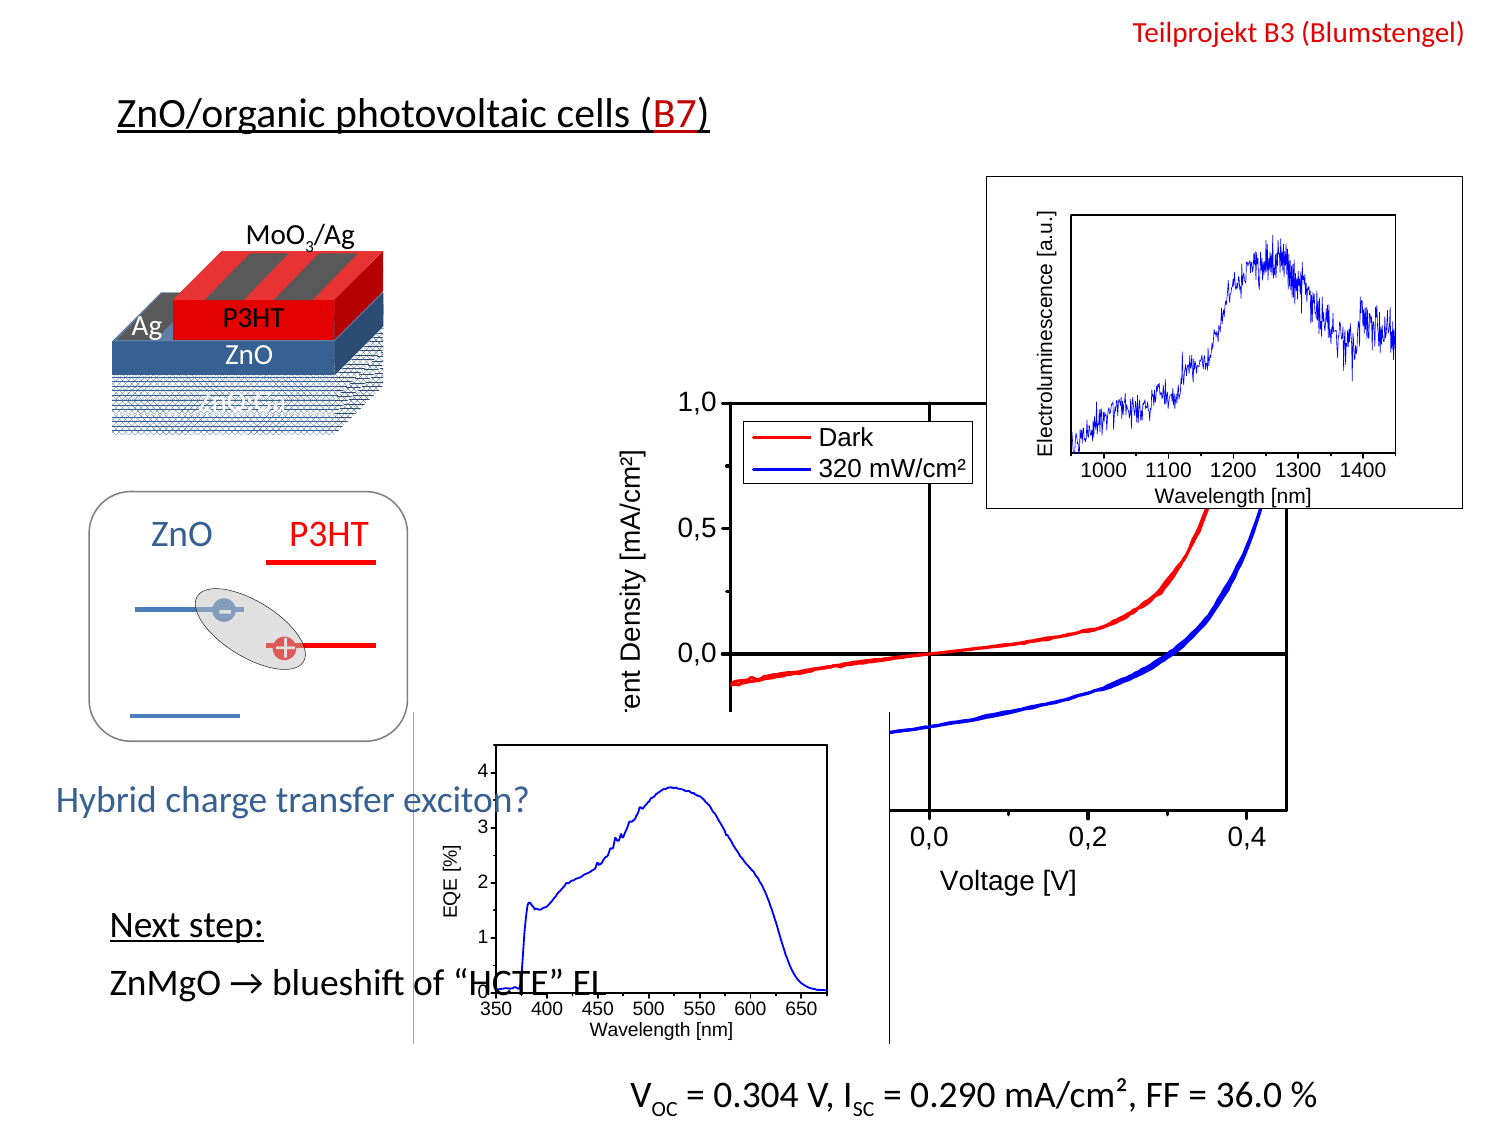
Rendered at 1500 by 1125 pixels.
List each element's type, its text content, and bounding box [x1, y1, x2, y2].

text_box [413, 711, 890, 1045]
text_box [584, 337, 1402, 907]
text_box [86, 489, 410, 744]
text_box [111, 207, 384, 436]
text_box Hybrid charge transfer exciton? [41, 767, 408, 828]
text_box Next step: ZnMgO → blueshift of “HCTE” EL [94, 892, 408, 1010]
text_box Teilprojekt B3 (Blumstengel) [1117, 5, 1480, 56]
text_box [187, 568, 313, 679]
text_box P3HT [274, 501, 384, 562]
text_box ZnO [136, 501, 228, 562]
text_box ZnO/organic photovoltaic cells (B7) [102, 78, 725, 143]
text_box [985, 176, 1463, 510]
text_box VOC = 0.304 V, ISC = 0.290 mA/cm², FF = 36.0 % [615, 1062, 1333, 1125]
